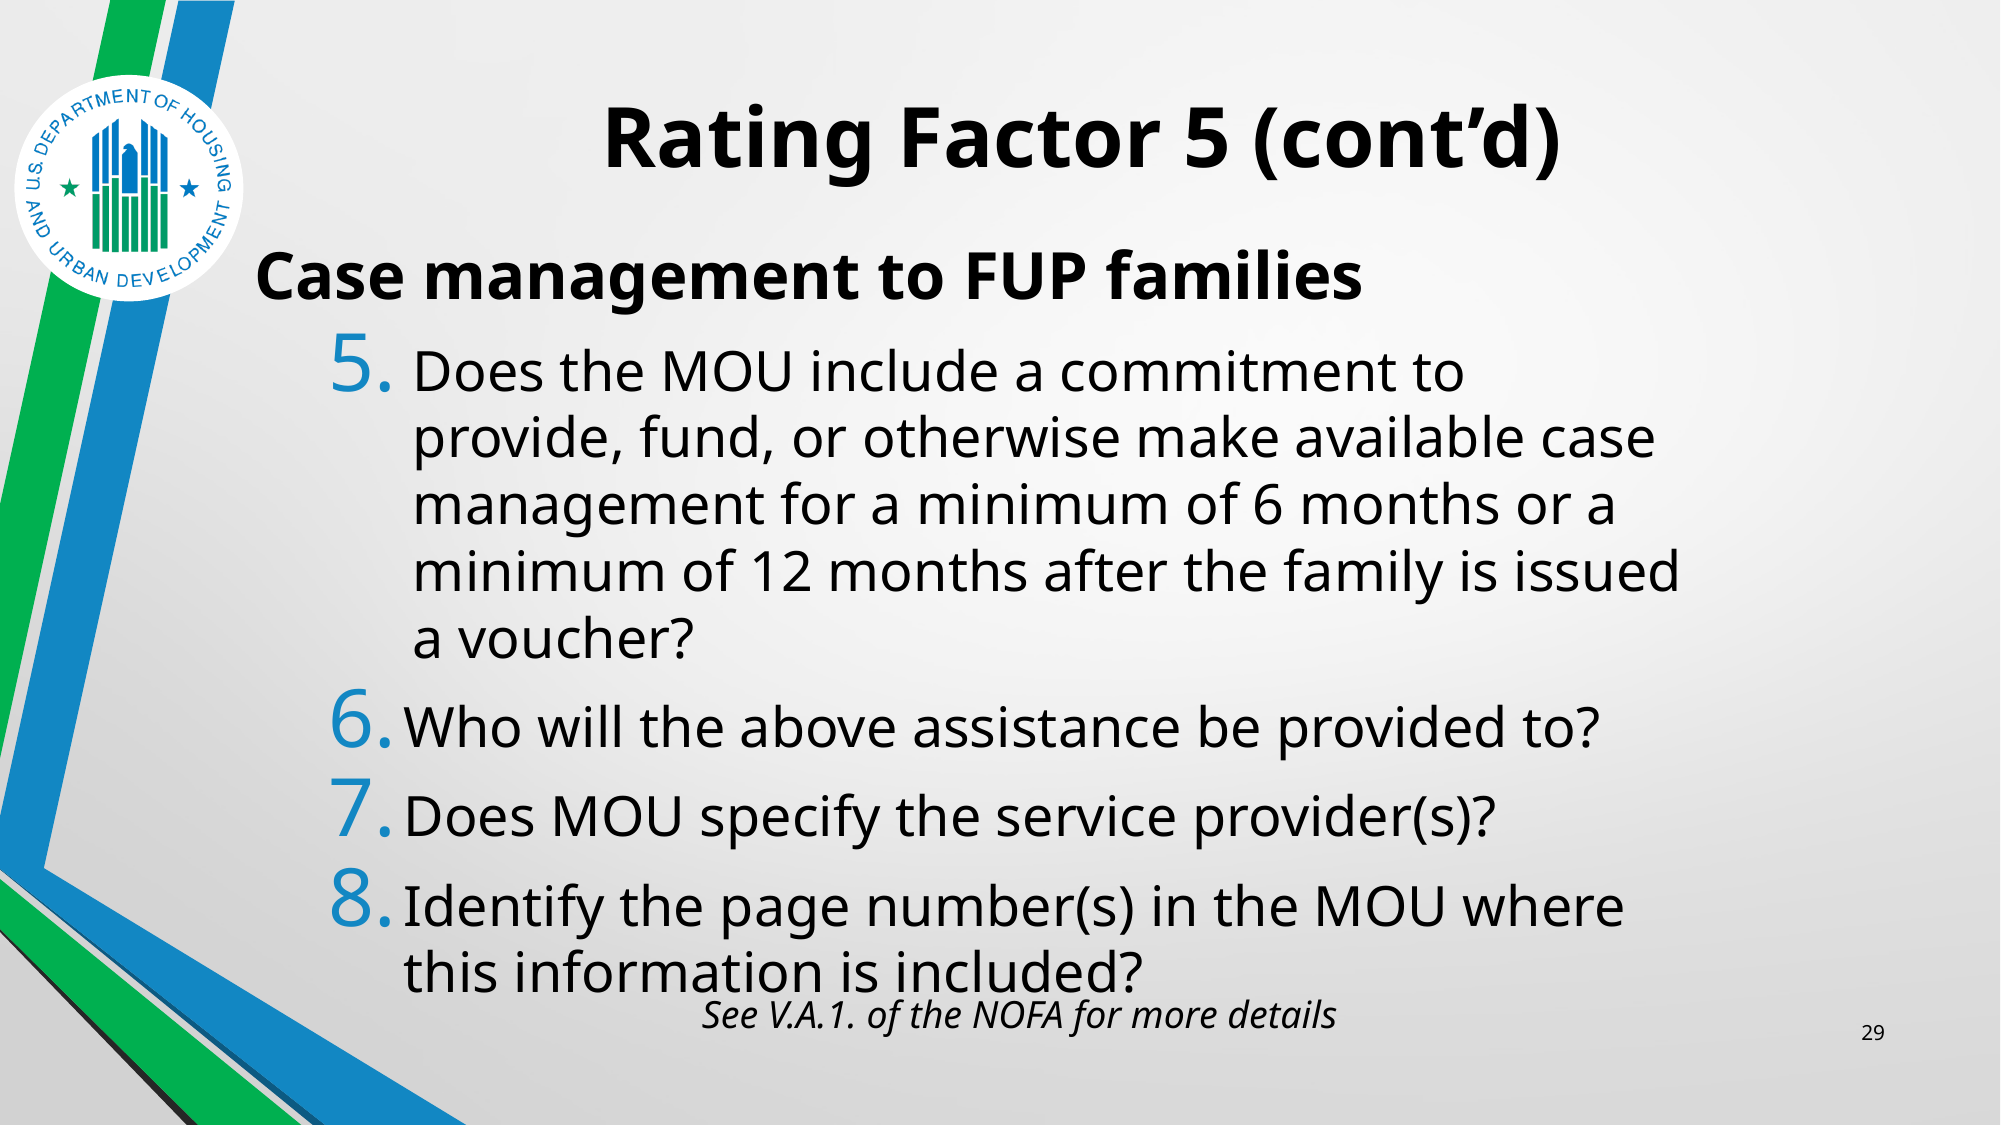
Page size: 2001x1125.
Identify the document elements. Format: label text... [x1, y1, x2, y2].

slide_number 29 [1809, 1003, 1900, 1064]
title Rating Factor 5 (cont’d) [239, 27, 1925, 241]
list Case management to FUP families Does the MOU include a commitment to provide, fund, or otherwise make available case management for a minimum of 6 months or a minimum of 12 months after the family is issued a voucher? Who will the above assistance be provided to? Does MOU specify the service provider(s)? Identify the page number(s) in the MOU where this information is included? [239, 227, 1708, 1015]
text_box See V.A.1. of the NOFA for more details [687, 983, 1353, 1044]
picture [26, 89, 231, 287]
